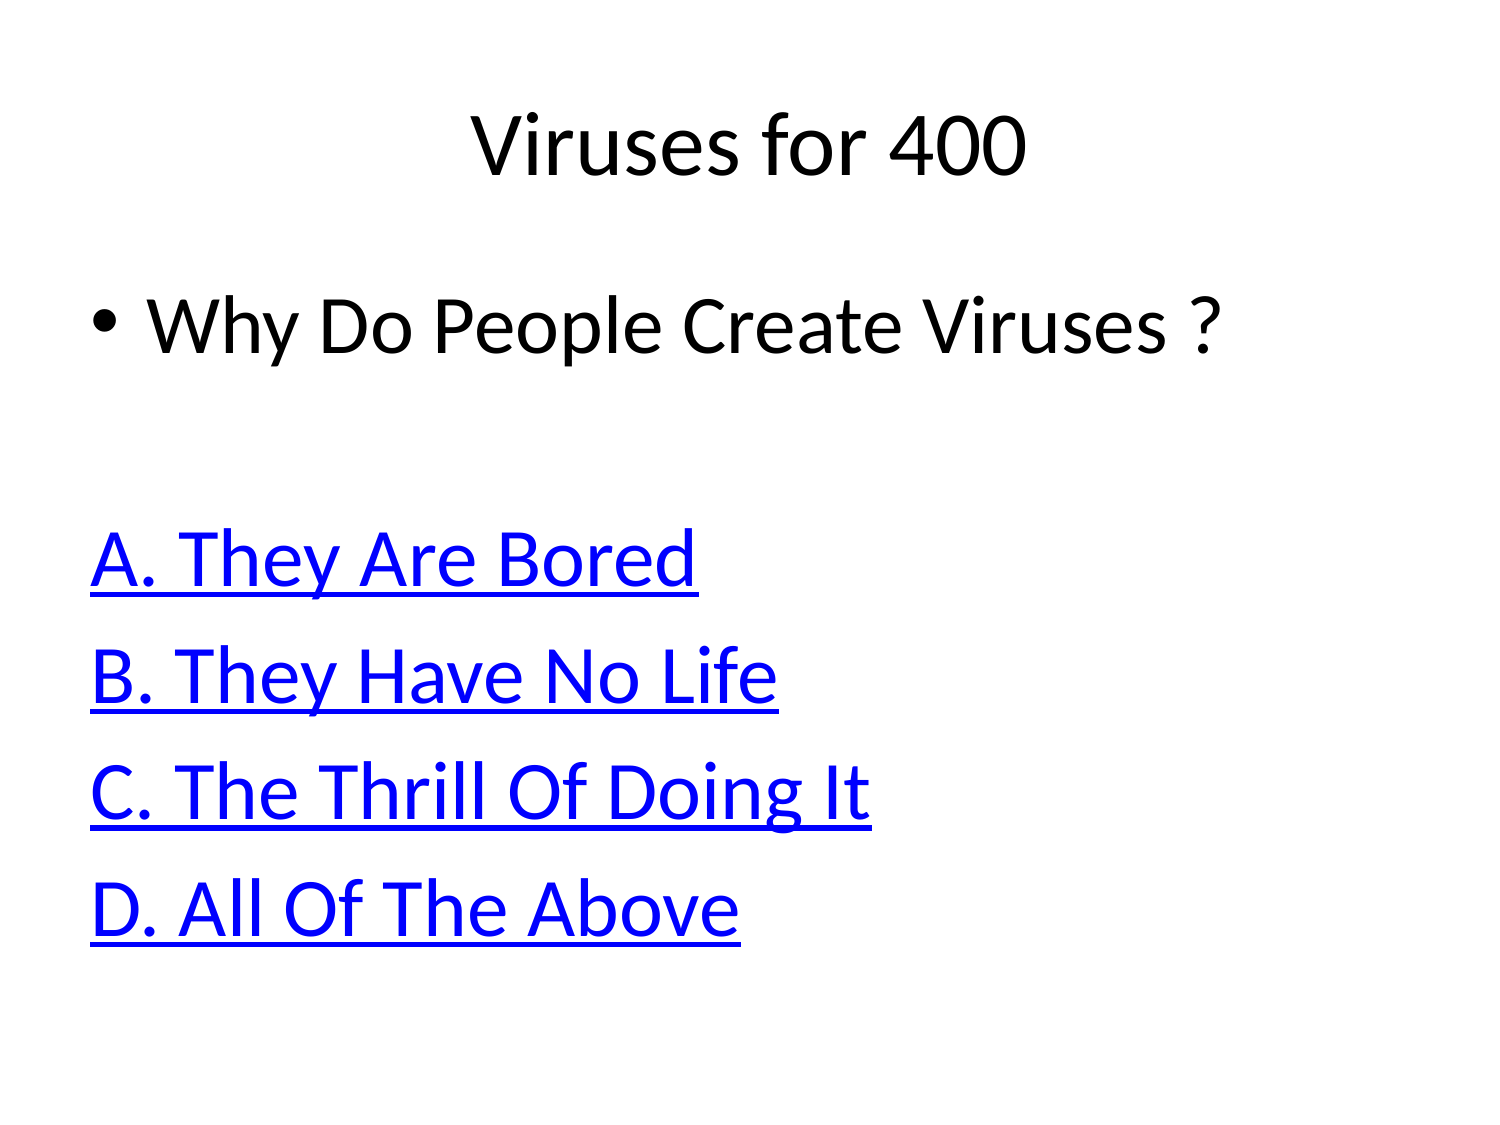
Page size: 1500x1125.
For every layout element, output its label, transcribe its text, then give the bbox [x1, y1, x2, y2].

title Viruses for 400 [75, 45, 1425, 233]
list Why Do People Create Viruses ? A. They Are Bored B. They Have No Life C. The Thrill Of Doing It D. All Of The Above [75, 262, 1425, 1005]
